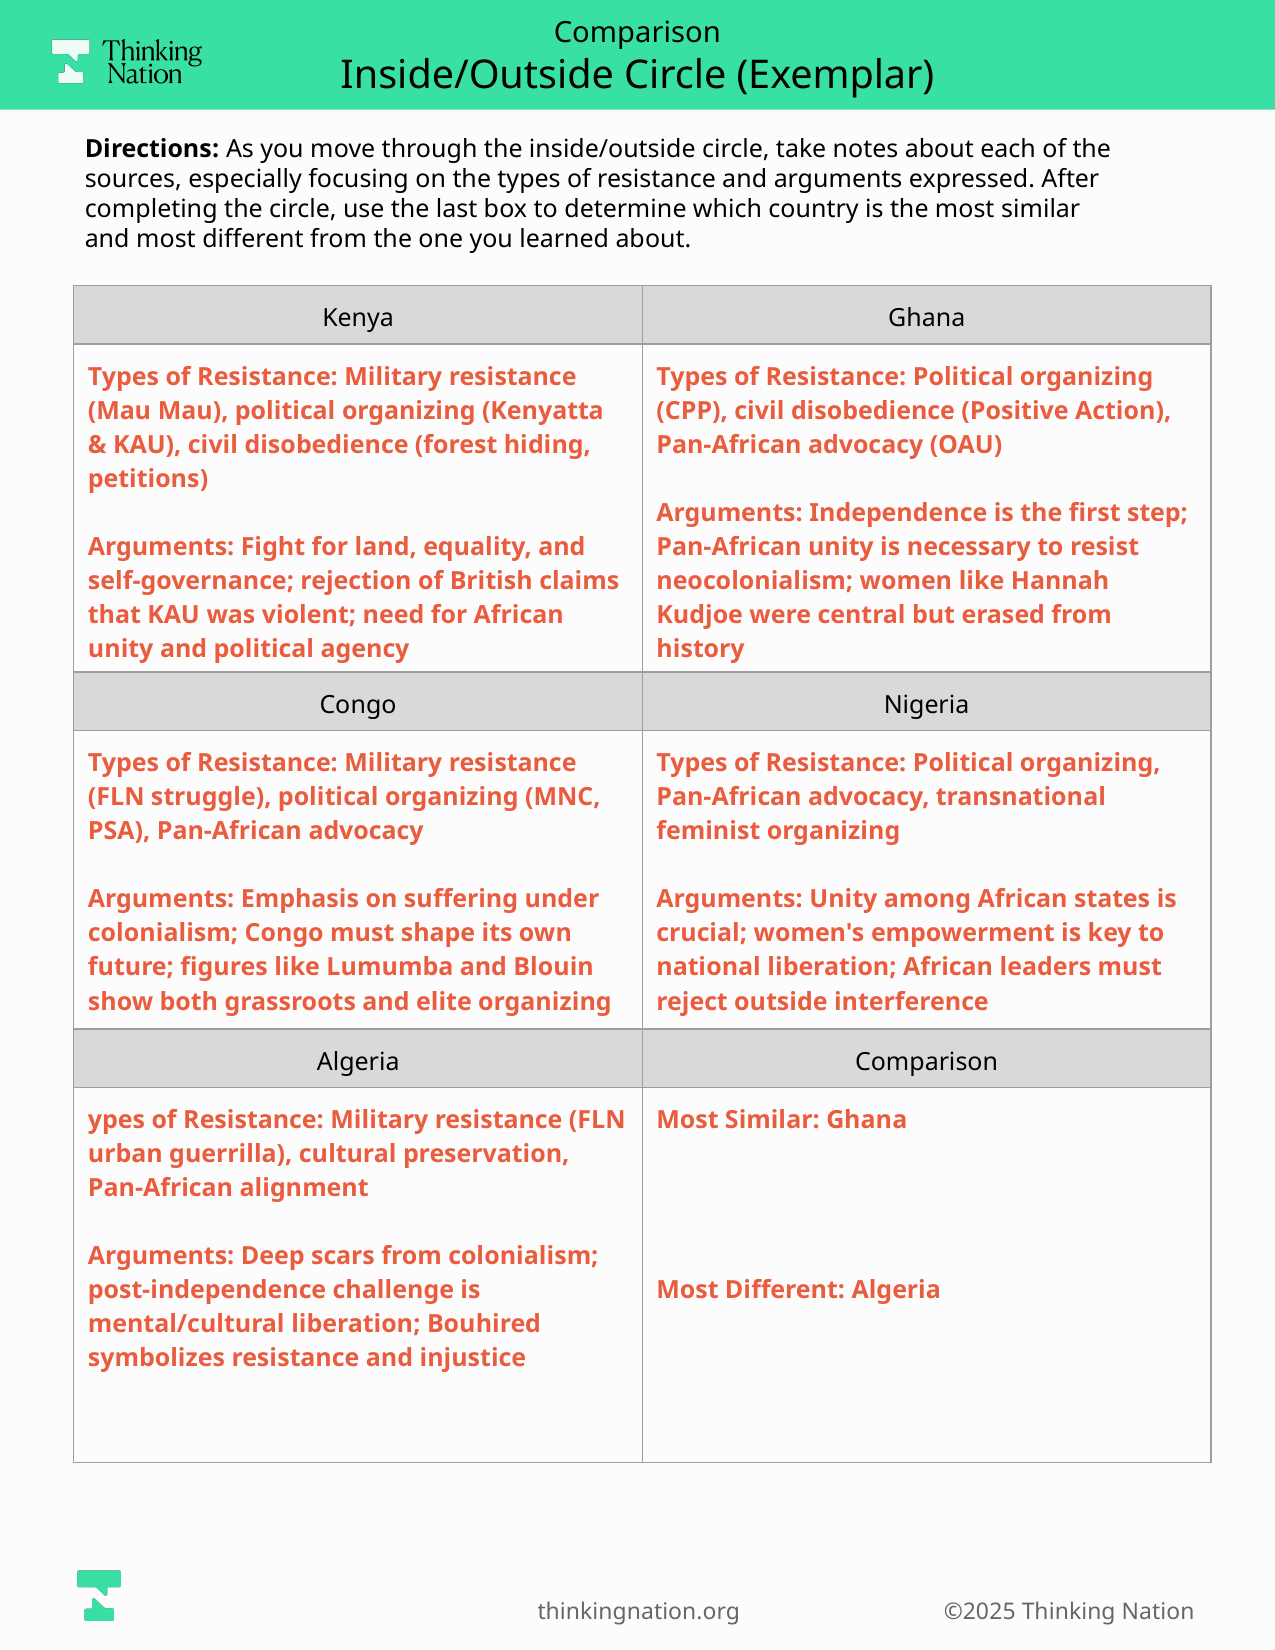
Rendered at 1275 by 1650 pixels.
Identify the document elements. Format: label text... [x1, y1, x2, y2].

table_cell Algeria [74, 1030, 642, 1087]
text_box thinkingnation.org [488, 1580, 790, 1632]
table_cell Congo [74, 673, 642, 730]
table_cell Types of Resistance: Military resistance (Mau Mau), political organizing (Kenyatta & KAU), civil disobedience (forest hiding, petitions) Arguments: Fight for land, equality, and self-governance; rejection of British claims that KAU was violent; need for African unity and political agency [74, 345, 642, 671]
table_cell Types of Resistance: Political organizing, Pan-African advocacy, transnational feminist organizing Arguments: Unity among African states is crucial; women's empowerment is key to national liberation; African leaders must reject outside interference [643, 731, 1210, 1028]
table_cell Most Similar: Ghana Most Different: Algeria [643, 1088, 1210, 1462]
picture [35, 25, 207, 97]
table_cell Types of Resistance: Military resistance (FLN struggle), political organizing (MNC, PSA), Pan-African advocacy Arguments: Emphasis on suffering under colonialism; Congo must shape its own future; figures like Lumumba and Blouin show both grassroots and elite organizing [74, 731, 642, 1028]
picture [63, 1560, 134, 1631]
table_header Kenya [74, 286, 642, 343]
text_box Directions: As you move through the inside/outside circle, take notes about each of the sources, especially focusing on the types of resistance and arguments expressed. After completing the circle, use the last box to determine which country is the most similar and most different from the one you learned about. [70, 118, 1130, 267]
text_box ©2025 Thinking Nation [909, 1580, 1211, 1632]
table_cell ypes of Resistance: Military resistance (FLN urban guerrilla), cultural preservation, Pan-African alignment Arguments: Deep scars from colonialism; post-independence challenge is mental/cultural liberation; Bouhired symbolizes resistance and injustice [74, 1088, 642, 1462]
table_cell Nigeria [643, 673, 1210, 730]
table_cell Types of Resistance: Political organizing (CPP), civil disobedience (Positive Action), Pan-African advocacy (OAU) Arguments: Independence is the first step; Pan-African unity is necessary to resist neocolonialism; women like Hannah Kudjoe were central but erased from history [643, 345, 1210, 671]
table_header Ghana [643, 286, 1210, 343]
table_cell Comparison [643, 1030, 1210, 1087]
text_box Comparison Inside/Outside Circle (Exemplar) [0, 0, 1275, 110]
